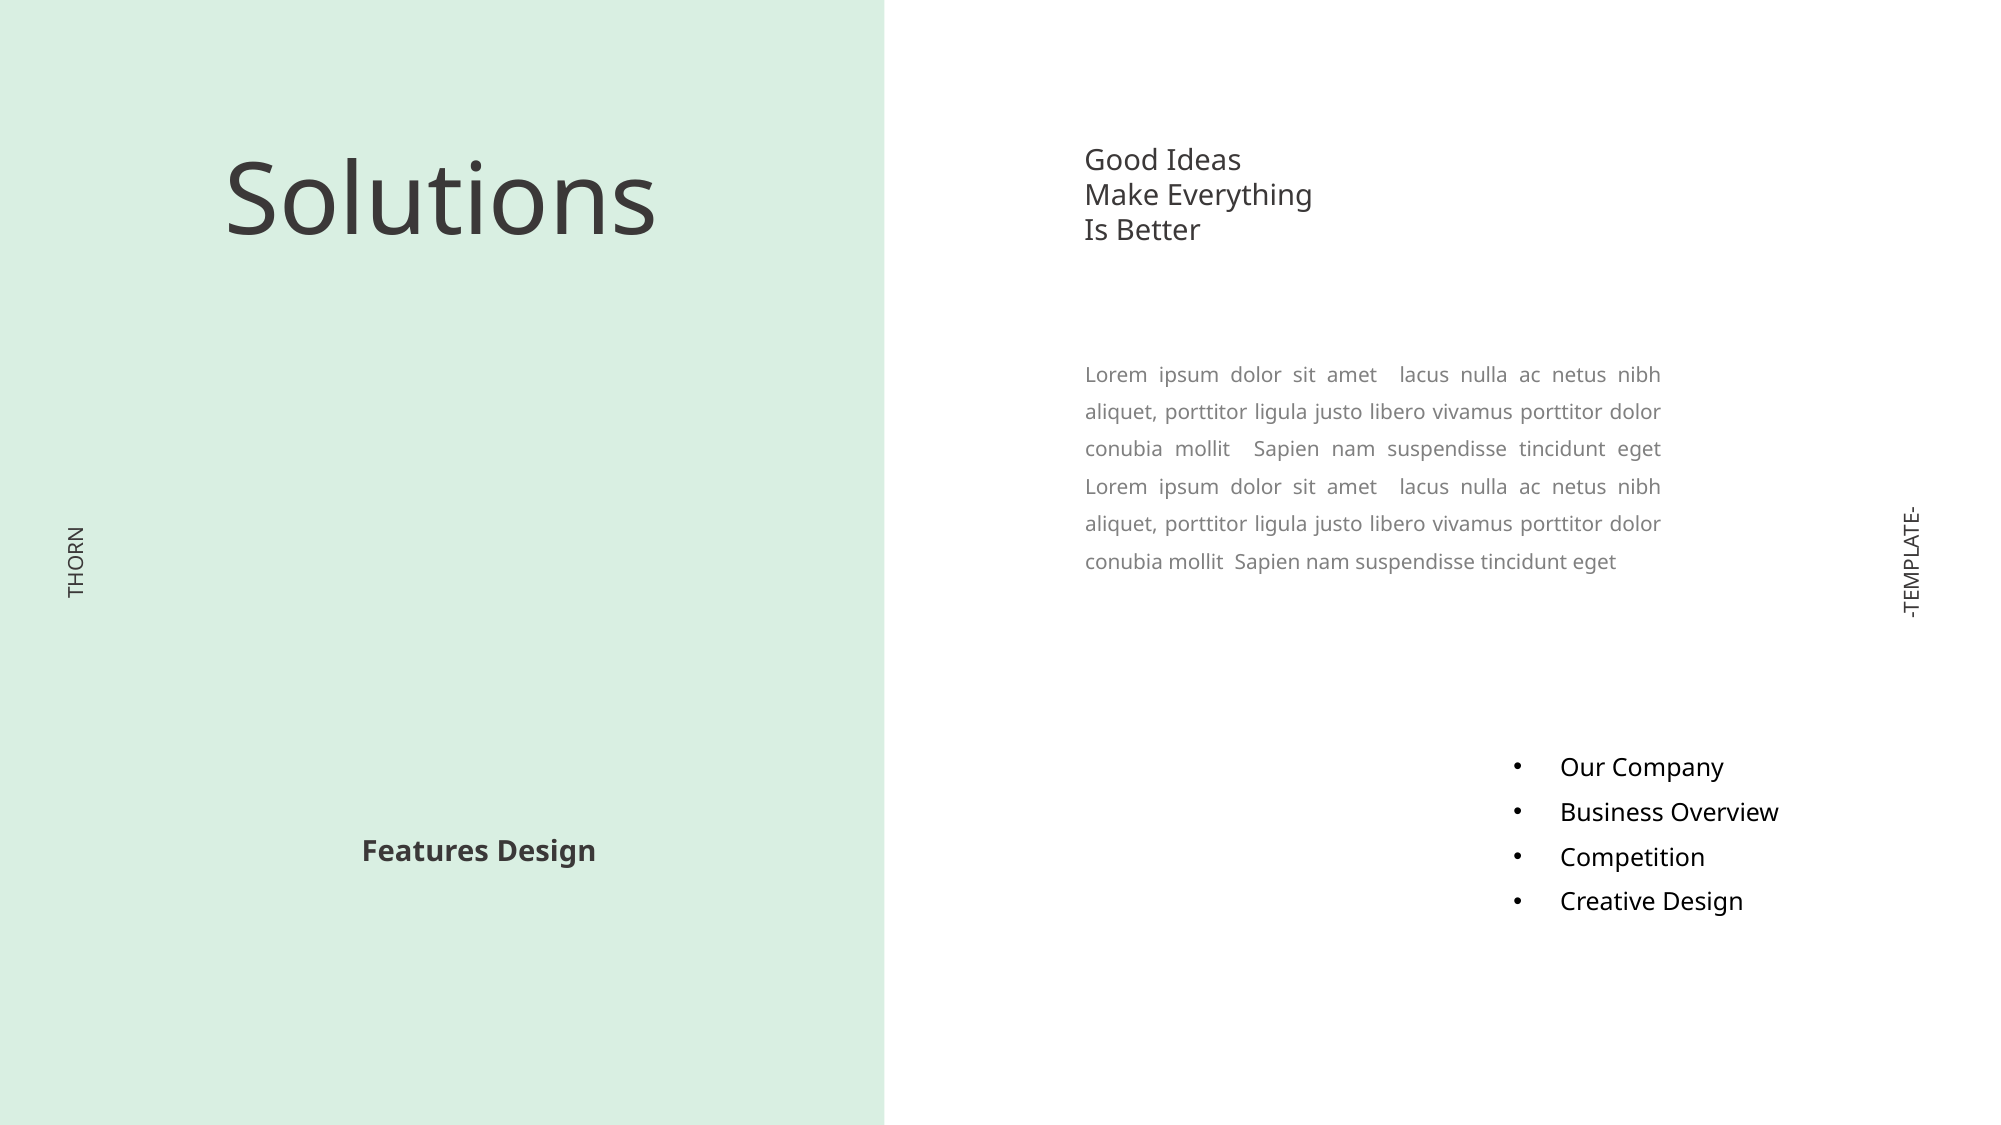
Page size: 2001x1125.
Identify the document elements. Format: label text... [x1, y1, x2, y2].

text_box -TEMPLATE- [1890, 491, 1931, 634]
text_box Our Company Business Overview Competition Creative Design [1498, 728, 1795, 924]
text_box THORN [54, 511, 95, 614]
picture [346, 346, 1422, 985]
text_box Solutions [209, 126, 675, 262]
text_box Good Ideas Make Everything Is Better [1069, 134, 1329, 254]
text_box Features Design [346, 824, 612, 875]
text_box [0, 0, 885, 1125]
text_box Lorem ipsum dolor sit amet lacus nulla ac netus nibh aliquet, porttitor ligula justo libero vivamus porttitor dolor conubia mollit Sapien nam suspendisse tincidunt eget Lorem ipsum dolor sit amet lacus nulla ac netus nibh aliquet, porttitor ligula justo libero vivamus porttitor dolor conubia mollit Sapien nam suspendisse tincidunt eget [1070, 341, 1676, 581]
